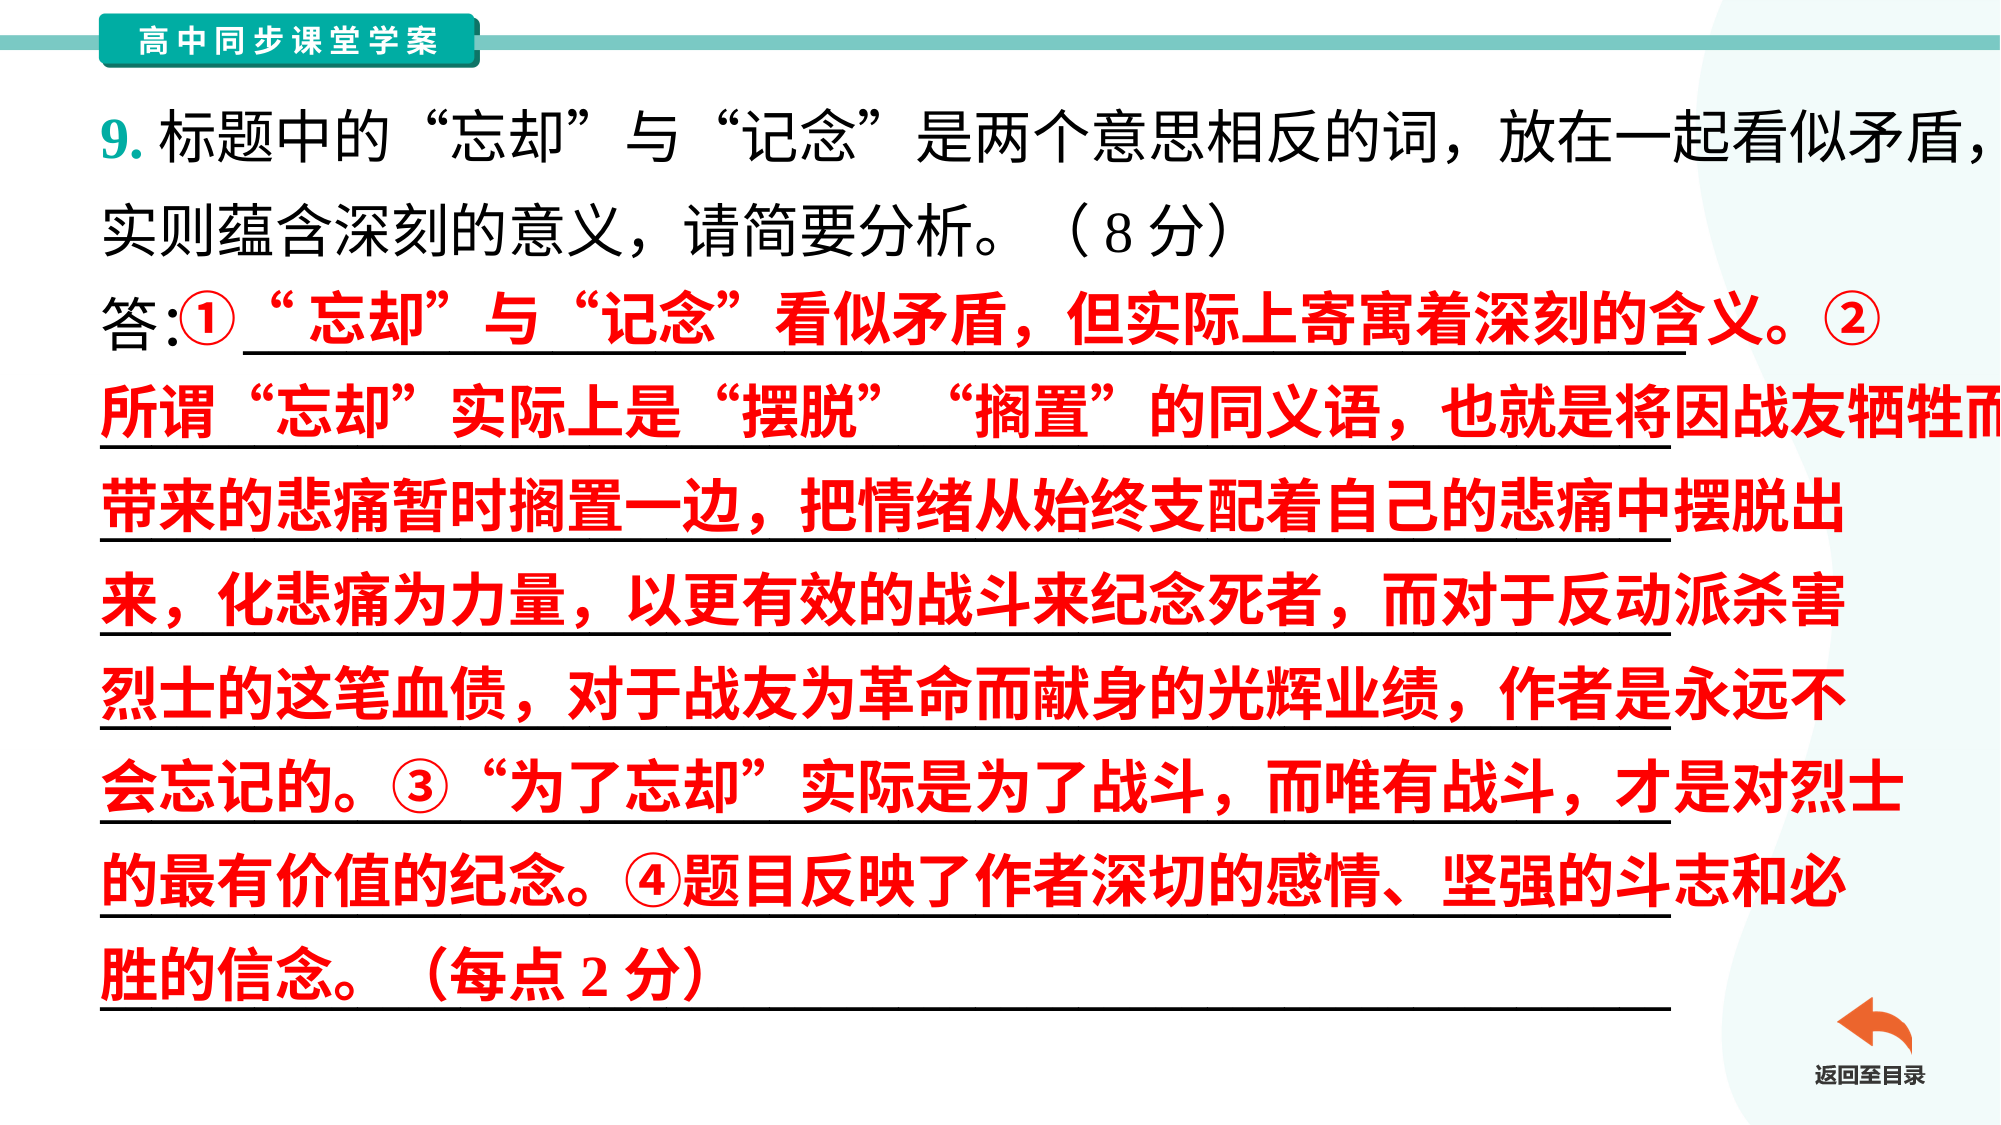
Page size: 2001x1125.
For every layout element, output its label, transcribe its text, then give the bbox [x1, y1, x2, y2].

text_box 9.标题中的“忘却”与“记念”是两个意思相反的词，放在一起看似矛盾， 实则蕴含深刻的意义，请简要分析。（8分） 答： ________________________________________________________ _____________________________________________________________ _____________________________________________________________ _____________________________________________________________ _____________________________________________________________ _____________________________________________________________ _____________________________________________________________ _____________________________________________________________ [100, 76, 1899, 258]
picture [0, 0, 2000, 1125]
text_box ①“忘却”与“记念”看似矛盾，但实际上寄寓着深刻的含义。② 所谓“忘却”实际上是“摆脱”“搁置”的同义语，也就是将因战友牺牲而 带来的悲痛暂时搁置一边，把情绪从始终支配着自己的悲痛中摆脱出 来，化悲痛为力量，以更有效的战斗来纪念死者，而对于反动派杀害 烈士的这笔血债，对于战友为革命而献身的光辉业绩，作者是永远不 会忘记的。③“为了忘却”实际是为了战斗，而唯有战斗，才是对烈士 的最有价值的纪念。④题目反映了作者深切的感情、坚强的斗志和必 胜的信念。（每点2分） [100, 258, 1899, 1008]
text_box 9.标题中的“忘却”与“记念”是两个意思相反的词，放在一起看似矛盾， 实则蕴含深刻的意义，请简要分析。（8分） 答： ________________________________________________________ _____________________________________________________________ _____________________________________________________________ _____________________________________________________________ _____________________________________________________________ _____________________________________________________________ _____________________________________________________________ _____________________________________________________________ [100, 1008, 1899, 1015]
